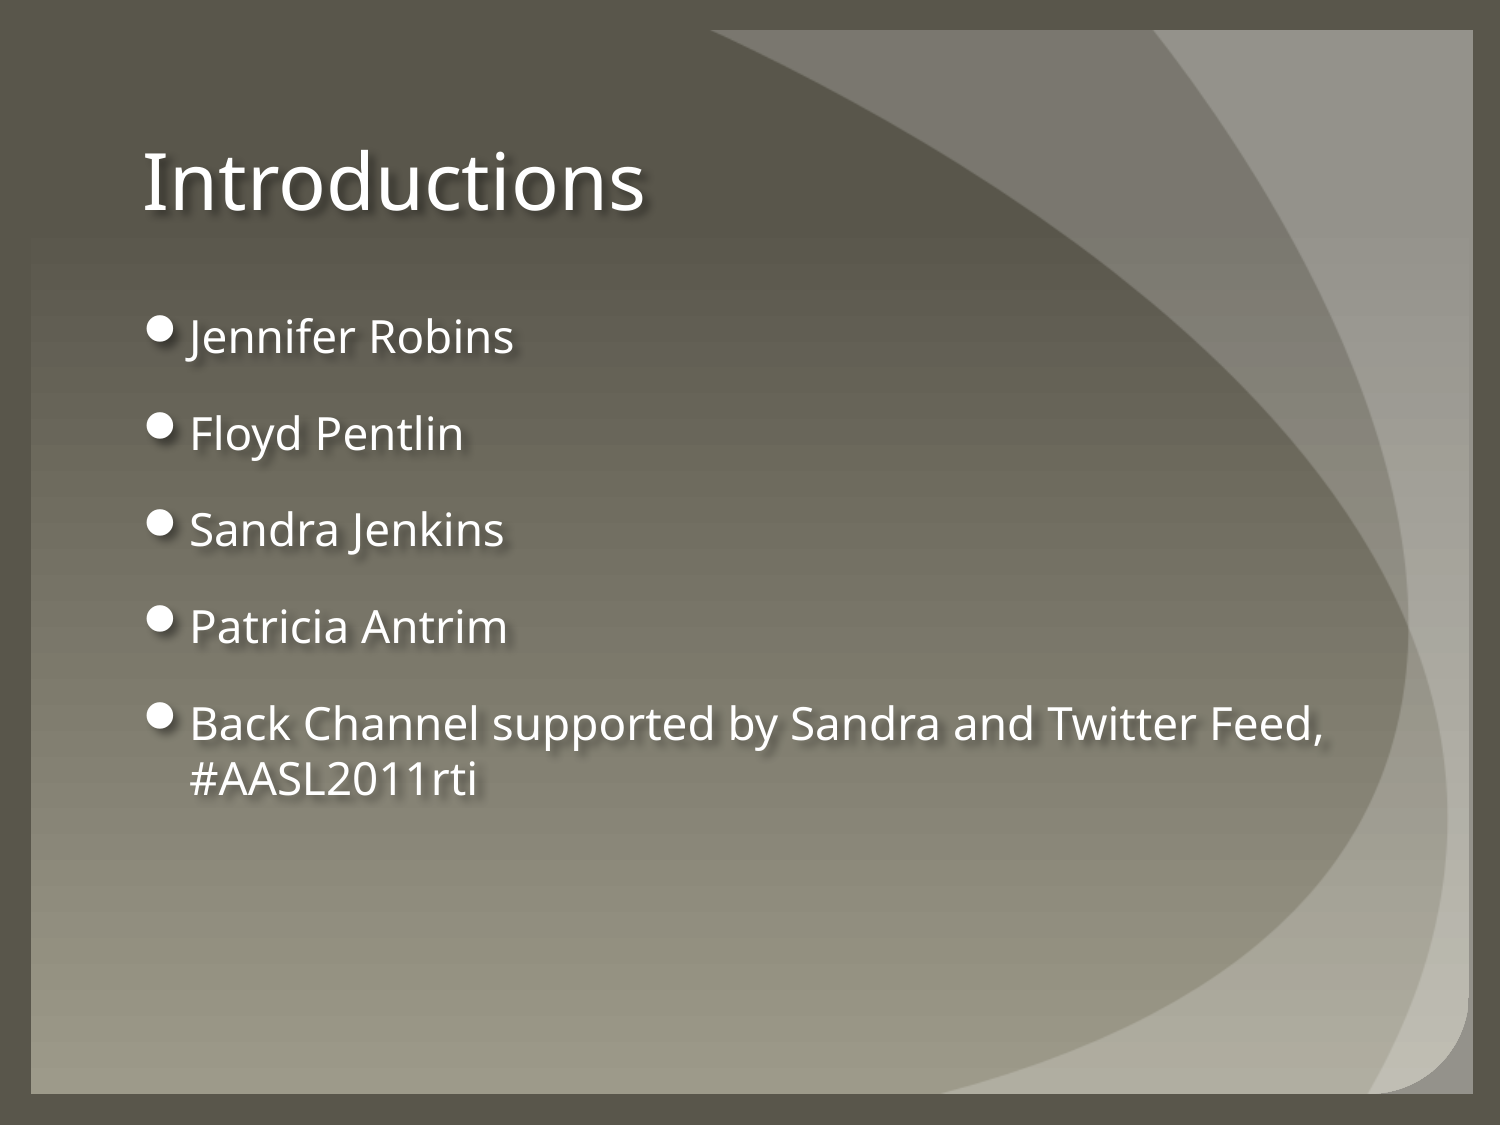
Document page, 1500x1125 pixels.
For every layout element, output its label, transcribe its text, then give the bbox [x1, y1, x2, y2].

list Jennifer Robins Floyd Pentlin Sandra Jenkins Patricia Antrim Back Channel supported by Sandra and Twitter Feed, #AASL2011rti [127, 299, 1372, 991]
picture [24, 30, 1473, 1094]
title Introductions [127, 62, 1372, 234]
